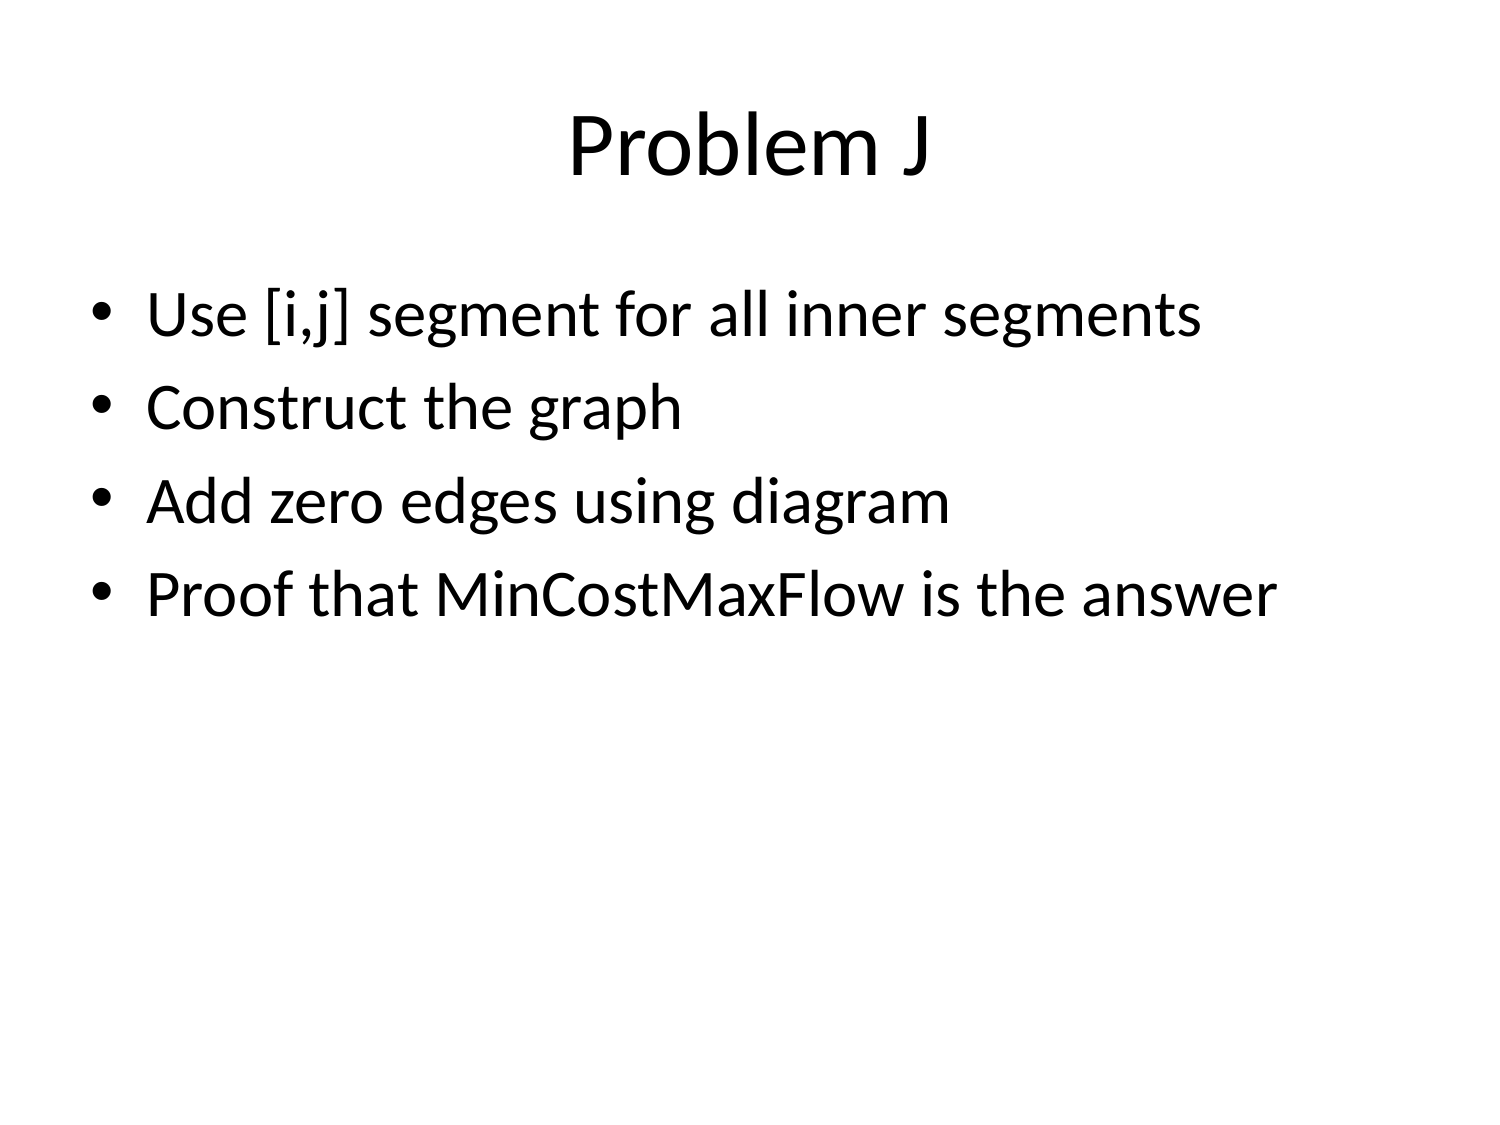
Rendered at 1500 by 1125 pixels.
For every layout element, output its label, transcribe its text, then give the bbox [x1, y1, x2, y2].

title Problem J [75, 45, 1425, 233]
list Use [i,j] segment for all inner segments Construct the graph Add zero edges using diagram Proof that MinCostMaxFlow is the answer [75, 262, 1425, 1005]
